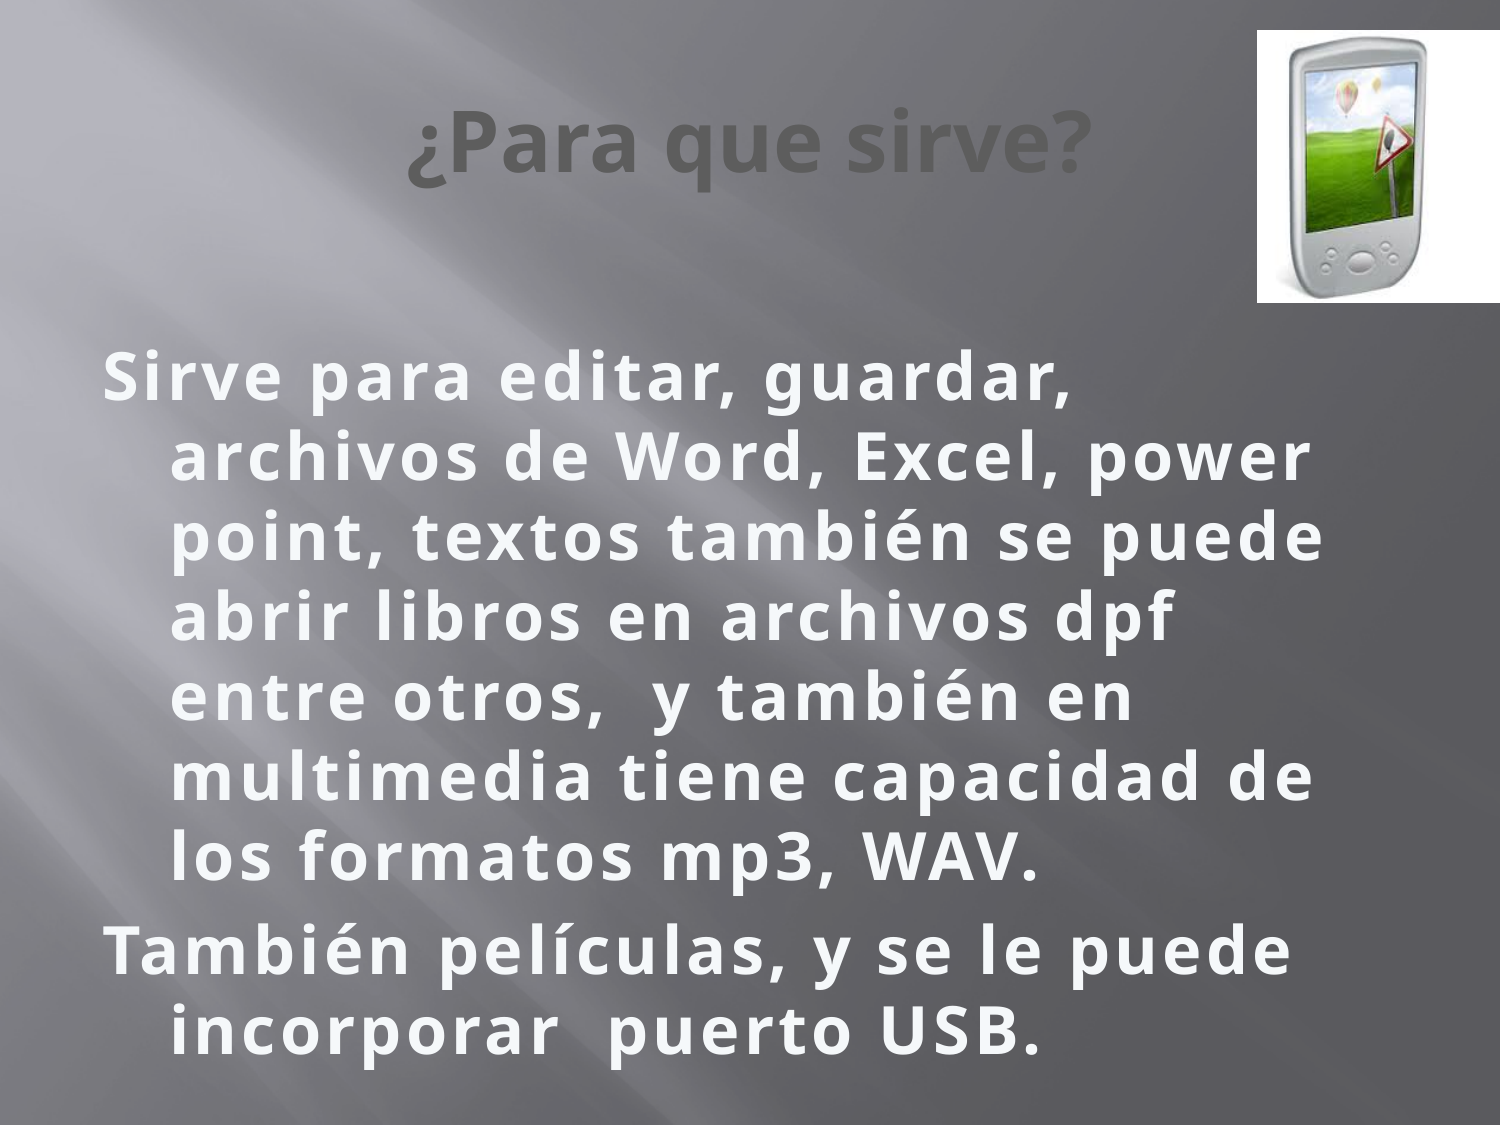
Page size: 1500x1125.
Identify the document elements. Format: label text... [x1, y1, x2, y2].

list Sirve para editar, guardar, archivos de Word, Excel, power point, textos también se puede abrir libros en archivos dpf entre otros, y también en multimedia tiene capacidad de los formatos mp3, WAV. También películas, y se le puede incorporar puerto USB. [64, 326, 1415, 1099]
title ¿Para que sirve? [75, 45, 1257, 233]
picture [1257, 30, 1500, 303]
